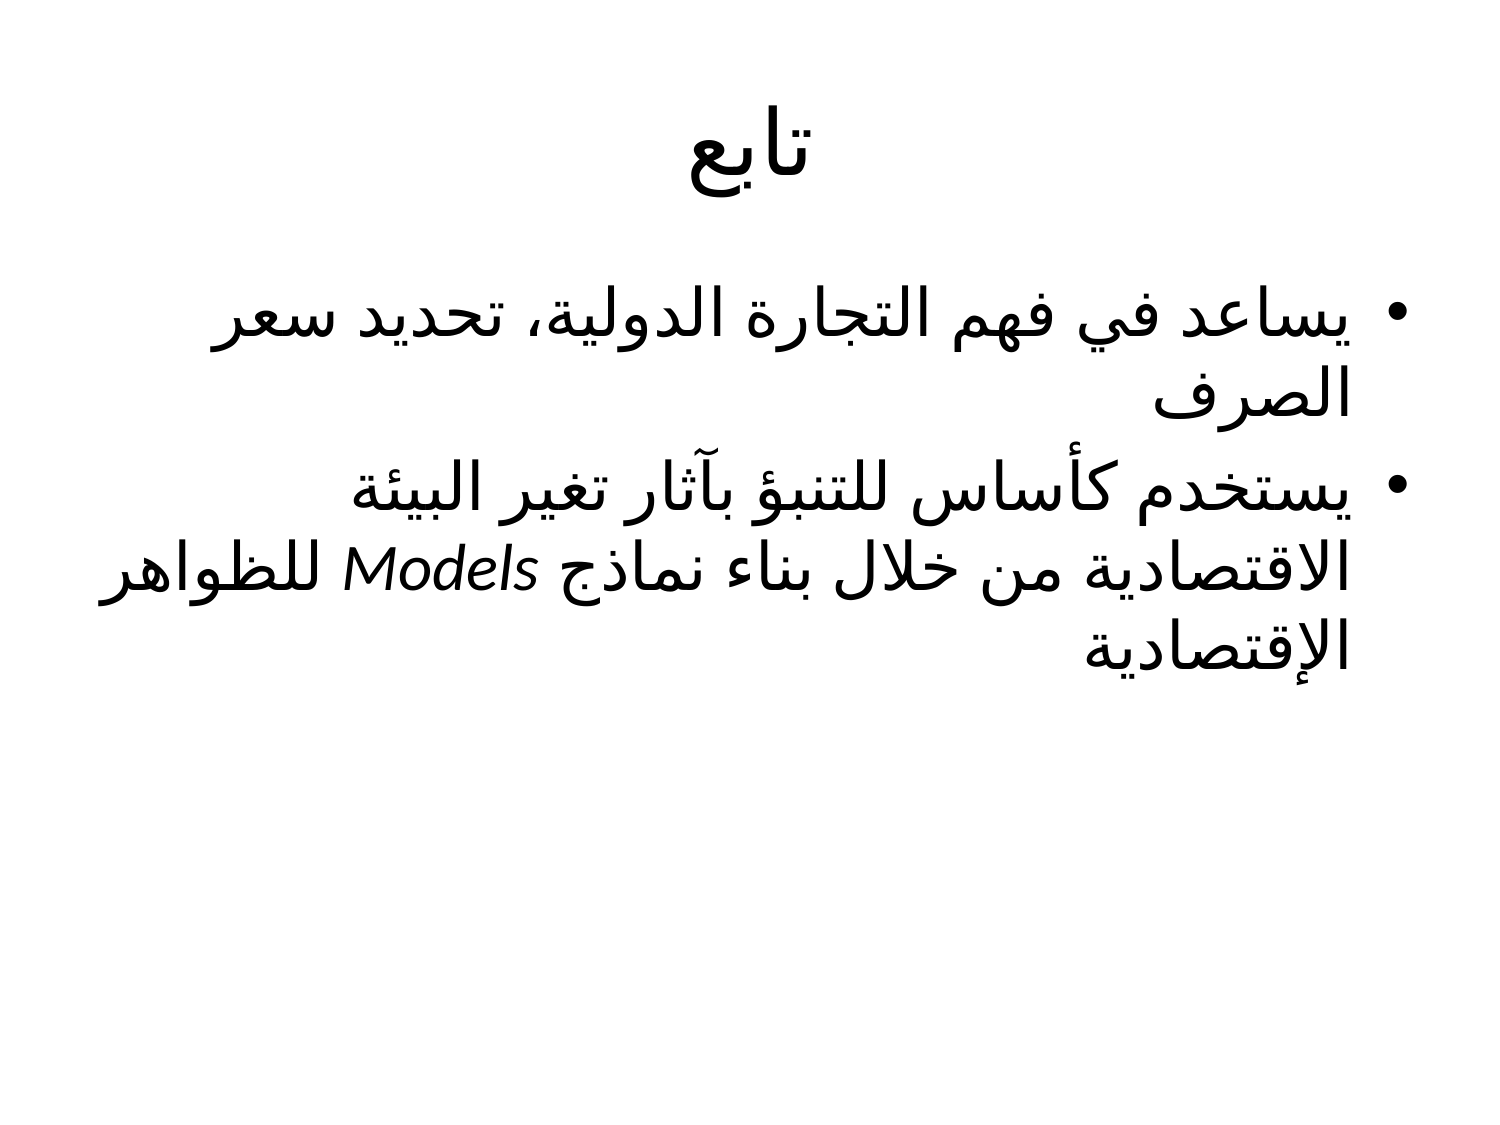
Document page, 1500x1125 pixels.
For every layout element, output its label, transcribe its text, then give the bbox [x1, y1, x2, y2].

title تابع [75, 45, 1425, 233]
list يساعد في فهم التجارة الدولية، تحديد سعر الصرف يستخدم كأساس للتنبؤ بآثار تغير البيئة الاقتصادية من خلال بناء نماذج Models للظواهر الإقتصادية [75, 262, 1425, 1005]
